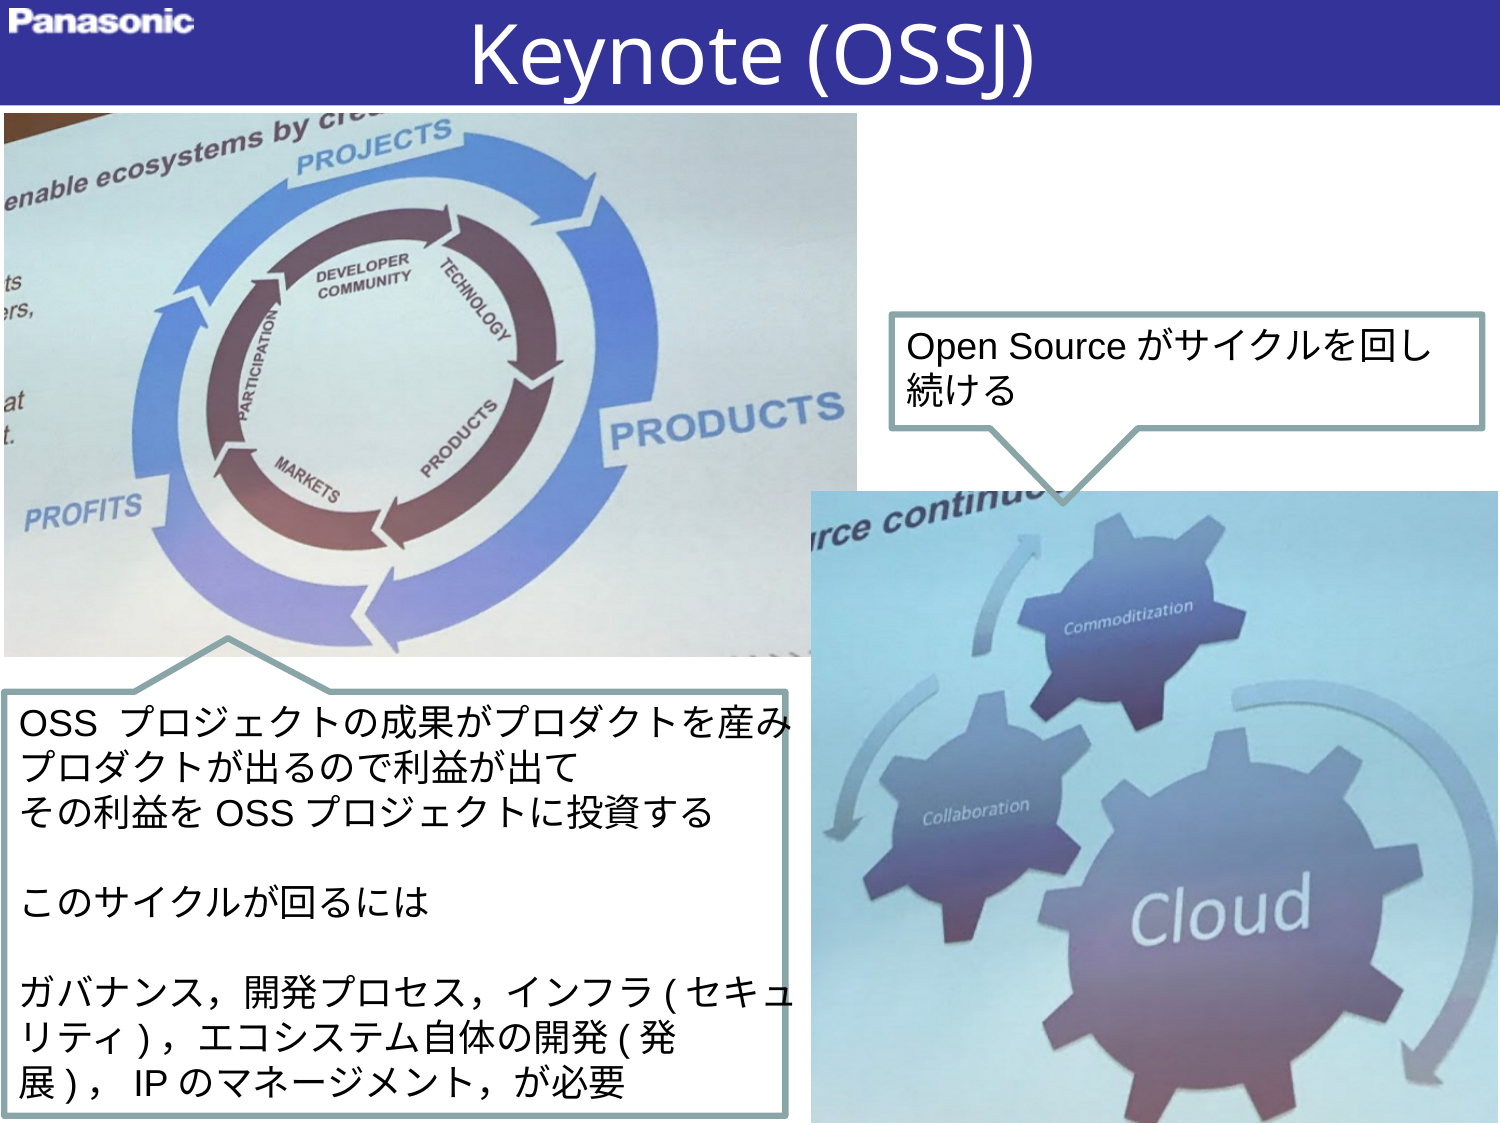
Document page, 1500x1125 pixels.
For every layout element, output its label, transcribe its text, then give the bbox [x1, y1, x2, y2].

text_box OSS プロジェクトの成果がプロダクトを産み プロダクトが出るので利益が出て その利益をOSSプロジェクトに投資する このサイクルが回るには ガバナンス，開発プロセス，インフラ(セキュリティ)，エコシステム自体の開発(発展)，IPのマネージメント，が必要 [4, 691, 806, 1112]
picture [9, 8, 76, 37]
title Keynote (OSSJ) [76, 0, 1427, 102]
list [4, 113, 857, 658]
text_box [2, 665, 788, 1118]
picture [811, 491, 1498, 1123]
text_box [889, 312, 1485, 489]
text_box Open Sourceがサイクルを回し続ける [891, 314, 1483, 420]
